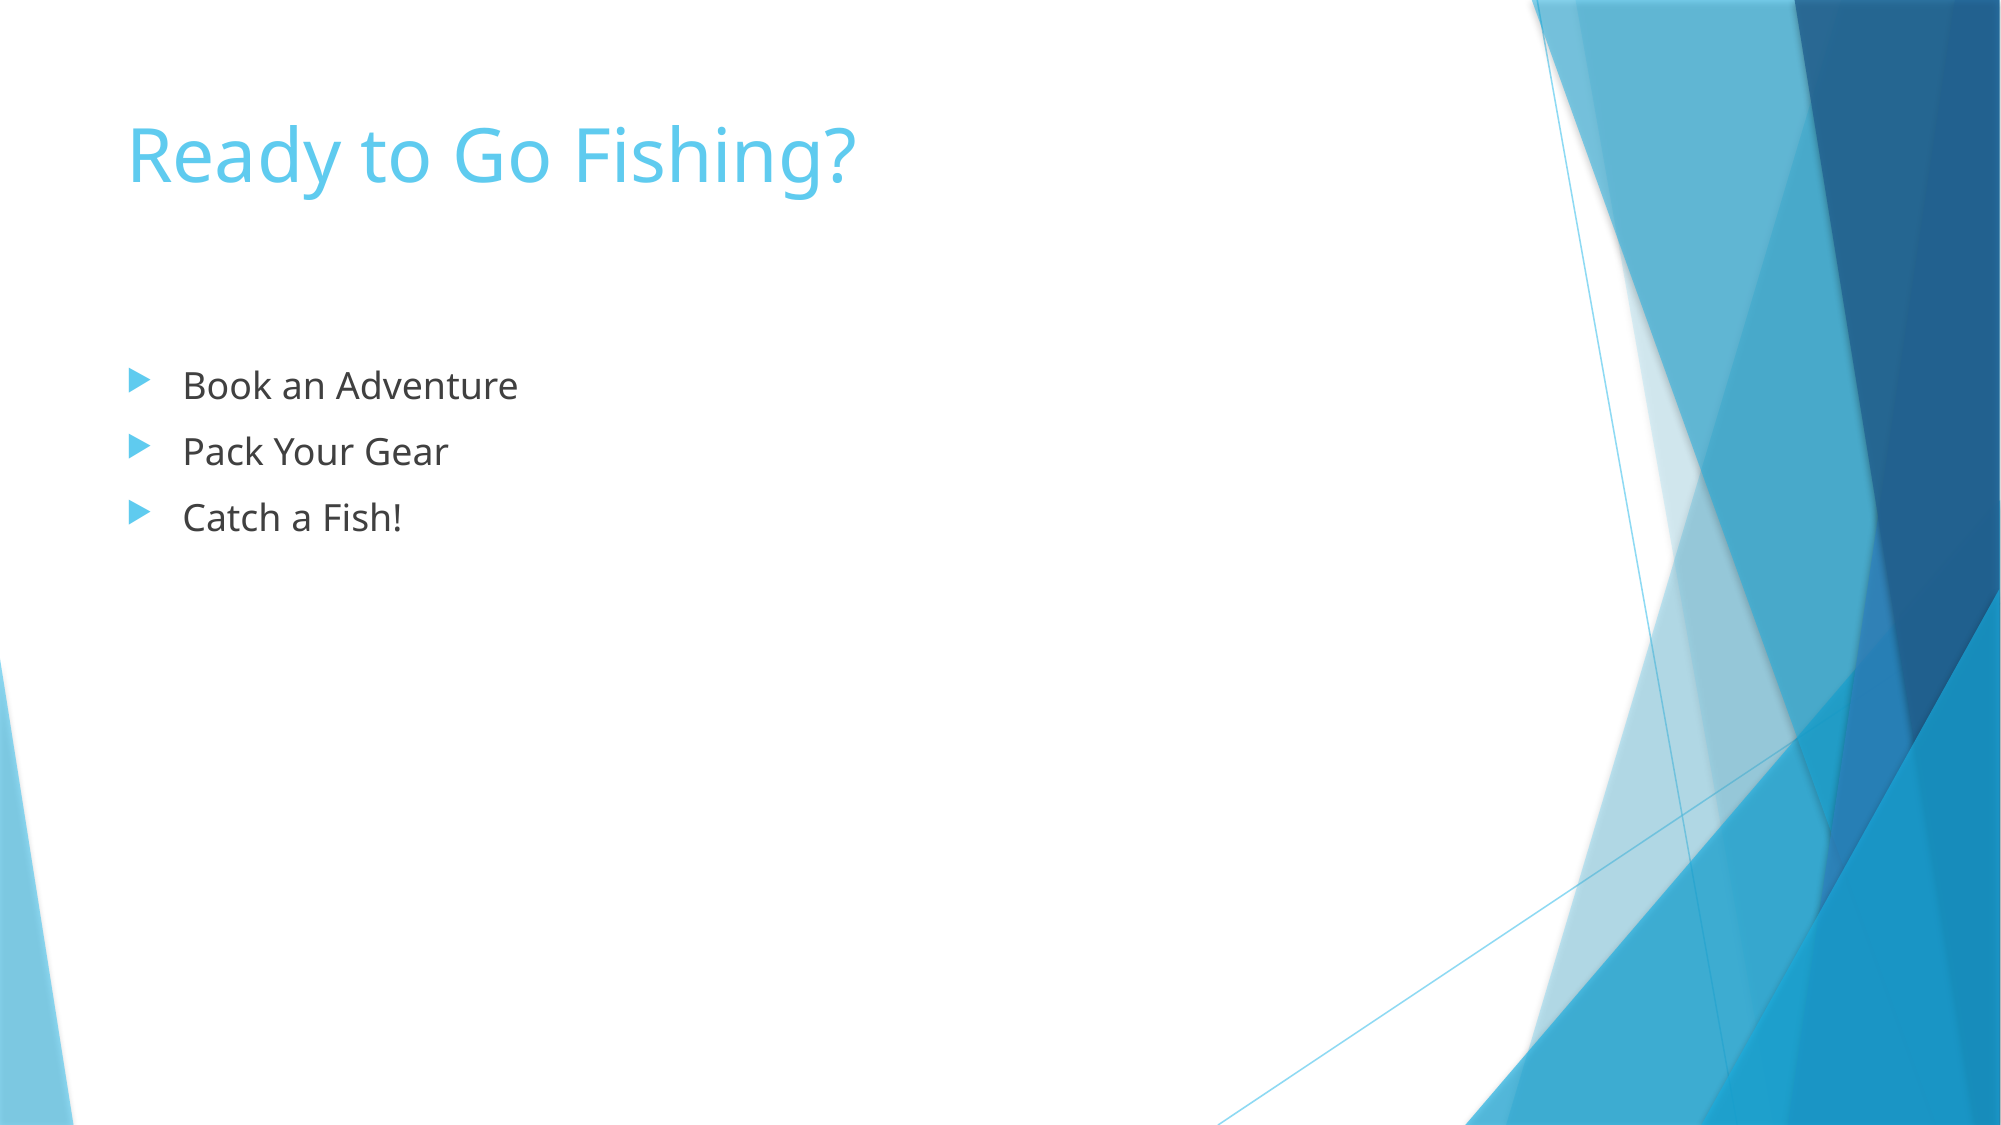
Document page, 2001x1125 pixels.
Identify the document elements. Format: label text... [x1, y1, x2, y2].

title Ready to Go Fishing? [111, 99, 1522, 317]
list Book an Adventure Pack Your Gear Catch a Fish! [111, 354, 1522, 992]
